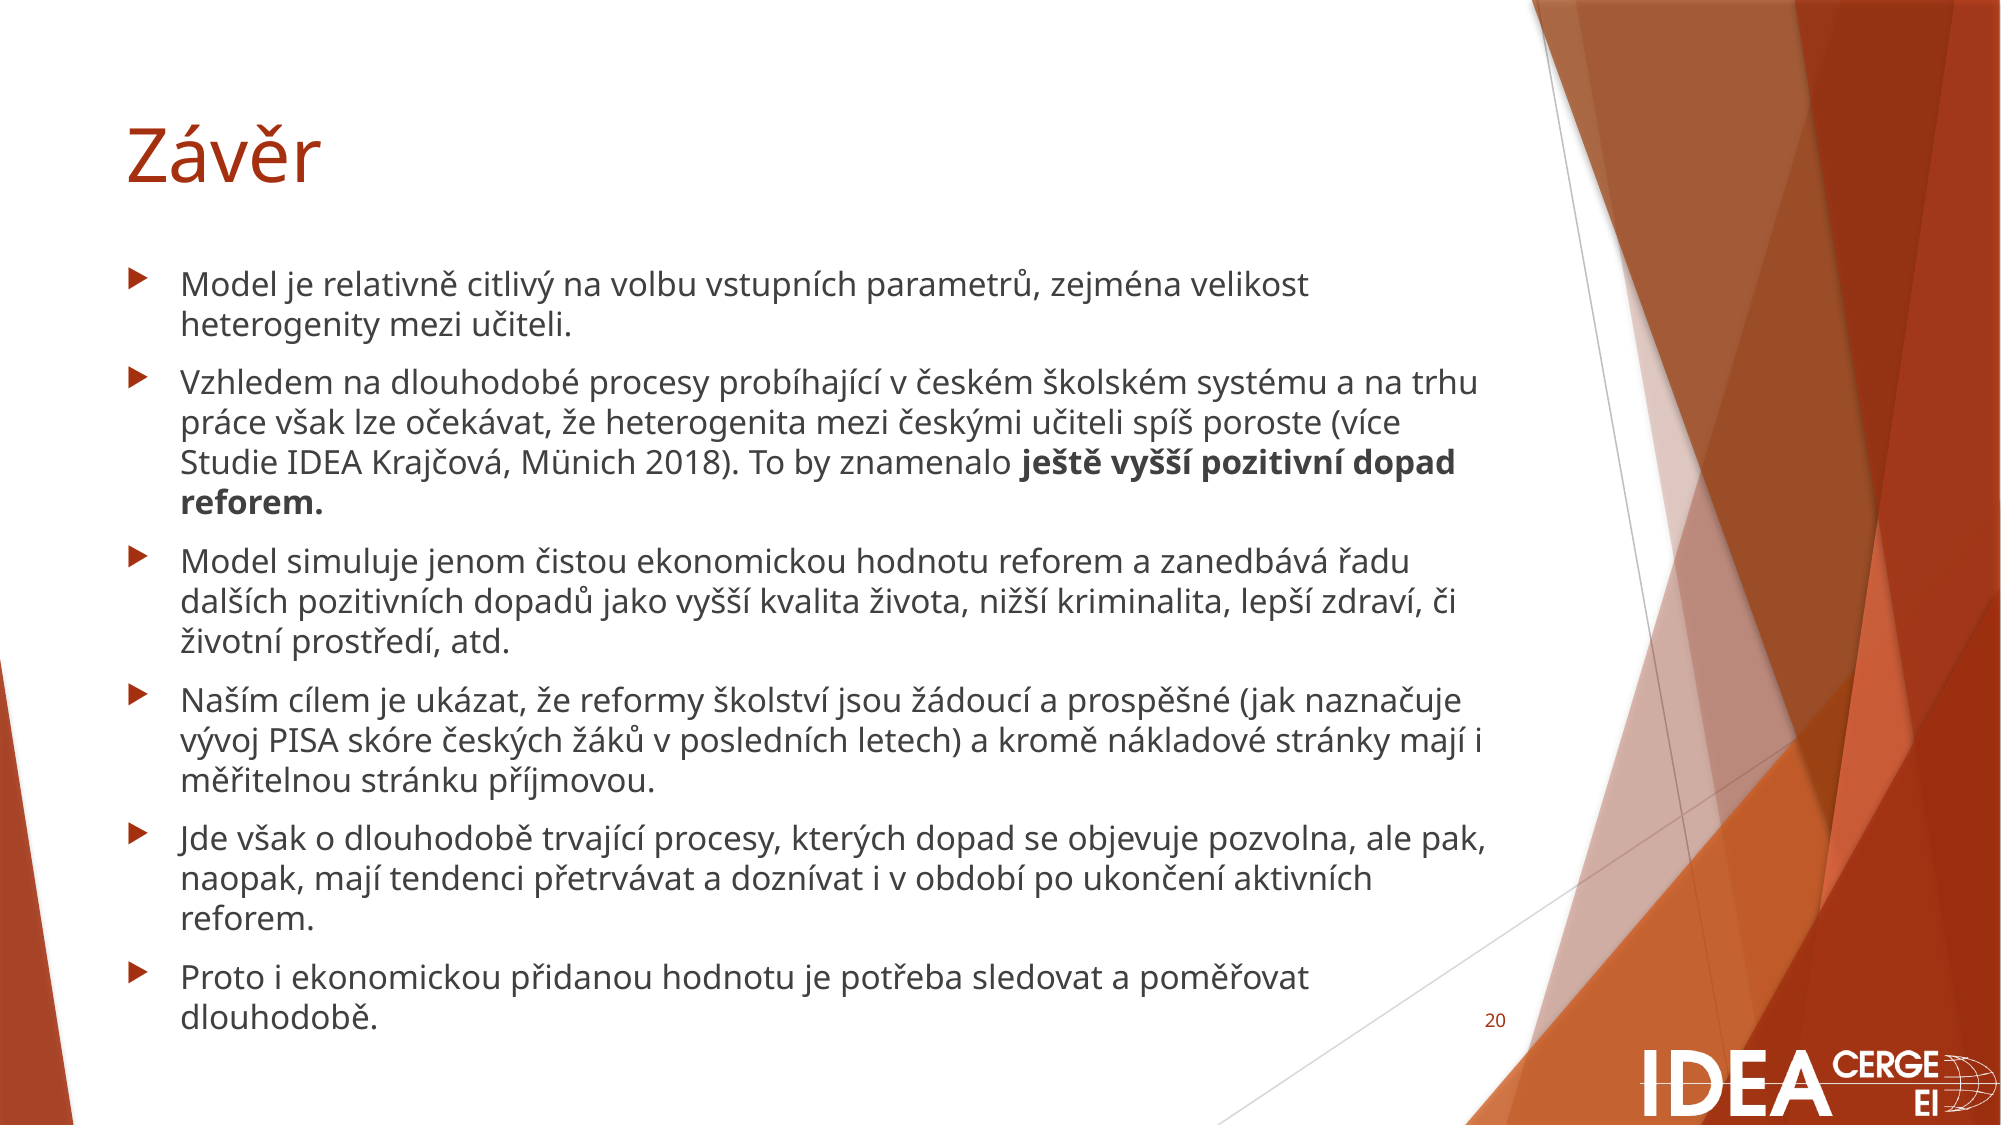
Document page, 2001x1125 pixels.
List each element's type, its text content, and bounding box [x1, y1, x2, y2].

list Model je relativně citlivý na volbu vstupních parametrů, zejména velikost heterogenity mezi učiteli. Vzhledem na dlouhodobé procesy probíhající v českém školském systému a na trhu práce však lze očekávat, že heterogenita mezi českými učiteli spíš poroste (více Studie IDEA Krajčová, Münich 2018). To by znamenalo ještě vyšší pozitivní dopad reforem. Model simuluje jenom čistou ekonomickou hodnotu reforem a zanedbává řadu dalších pozitivních dopadů jako vyšší kvalita života, nižší kriminalita, lepší zdraví, či životní prostředí, atd. Naším cílem je ukázat, že reformy školství jsou žádoucí a prospěšné (jak naznačuje vývoj PISA skóre českých žáků v posledních letech) a kromě nákladové stránky mají i měřitelnou stránku příjmovou. Jde však o dlouhodobě trvající procesy, kterých dopad se objevuje pozvolna, ale pak, naopak, mají tendenci přetrvávat a doznívat i v období po ukončení aktivních reforem. Proto i ekonomickou přidanou hodnotu je potřeba sledovat a poměřovat dlouhodobě. [111, 255, 1522, 1049]
picture [1640, 1050, 2000, 1117]
slide_number 20 [1409, 991, 1522, 1051]
title Závěr [111, 99, 1522, 255]
